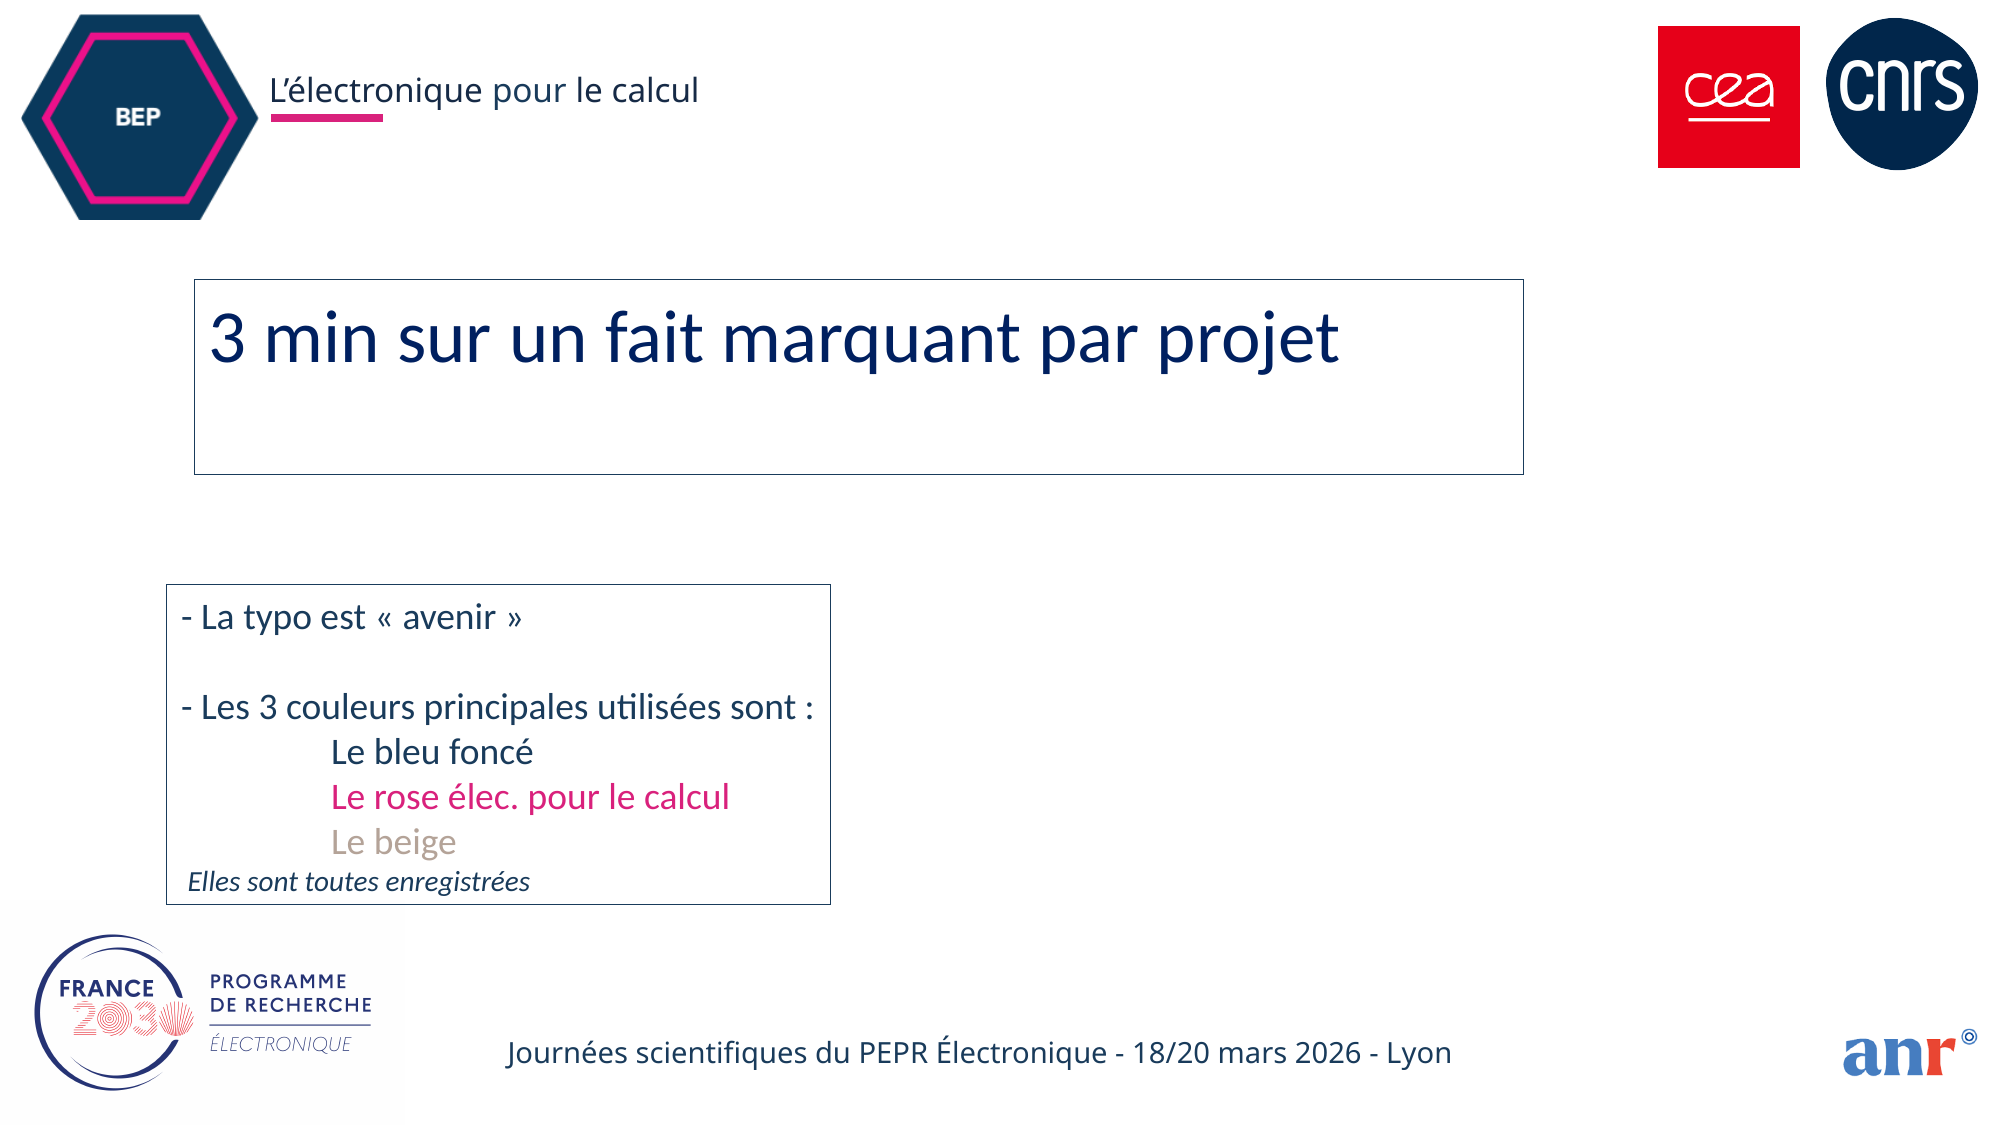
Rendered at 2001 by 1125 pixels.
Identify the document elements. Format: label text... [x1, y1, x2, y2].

picture [1658, 26, 1800, 168]
picture [0, 900, 405, 1125]
picture [1823, 16, 1981, 172]
picture [1839, 982, 1981, 1124]
text_box - La typo est « avenir » - Les 3 couleurs principales utilisées sont : Le bleu foncé Le rose élec. pour le calcul Le beige Elles sont toutes enregistrées [166, 584, 831, 905]
text_box 3 min sur un fait marquant par projet [194, 279, 1524, 475]
